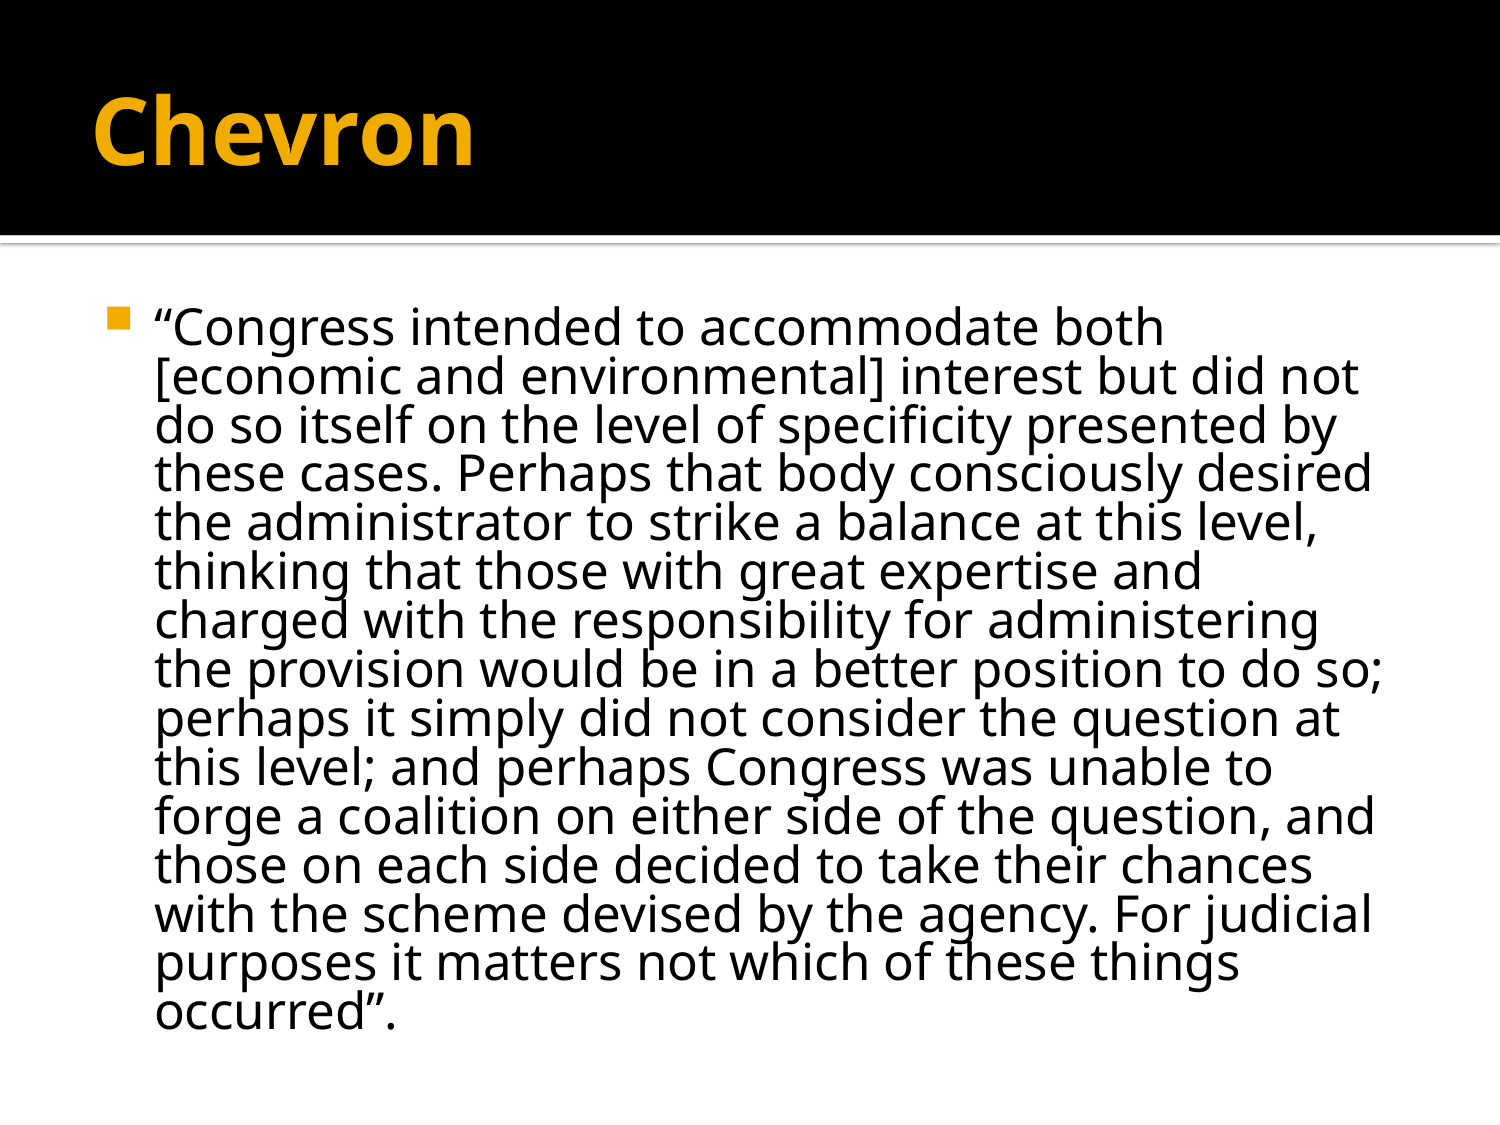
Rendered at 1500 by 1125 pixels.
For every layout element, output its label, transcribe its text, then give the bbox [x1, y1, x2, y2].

title Chevron [75, 25, 1425, 231]
list “Congress intended to accommodate both [economic and environmental] interest but did not do so itself on the level of specificity presented by these cases. Perhaps that body consciously desired the administrator to strike a balance at this level, thinking that those with great expertise and charged with the responsibility for administering the provision would be in a better position to do so; perhaps it simply did not consider the question at this level; and perhaps Congress was unable to forge a coalition on either side of the question, and those on each side decided to take their chances with the scheme devised by the agency. For judicial purposes it matters not which of these things occurred”. [74, 290, 1426, 1051]
